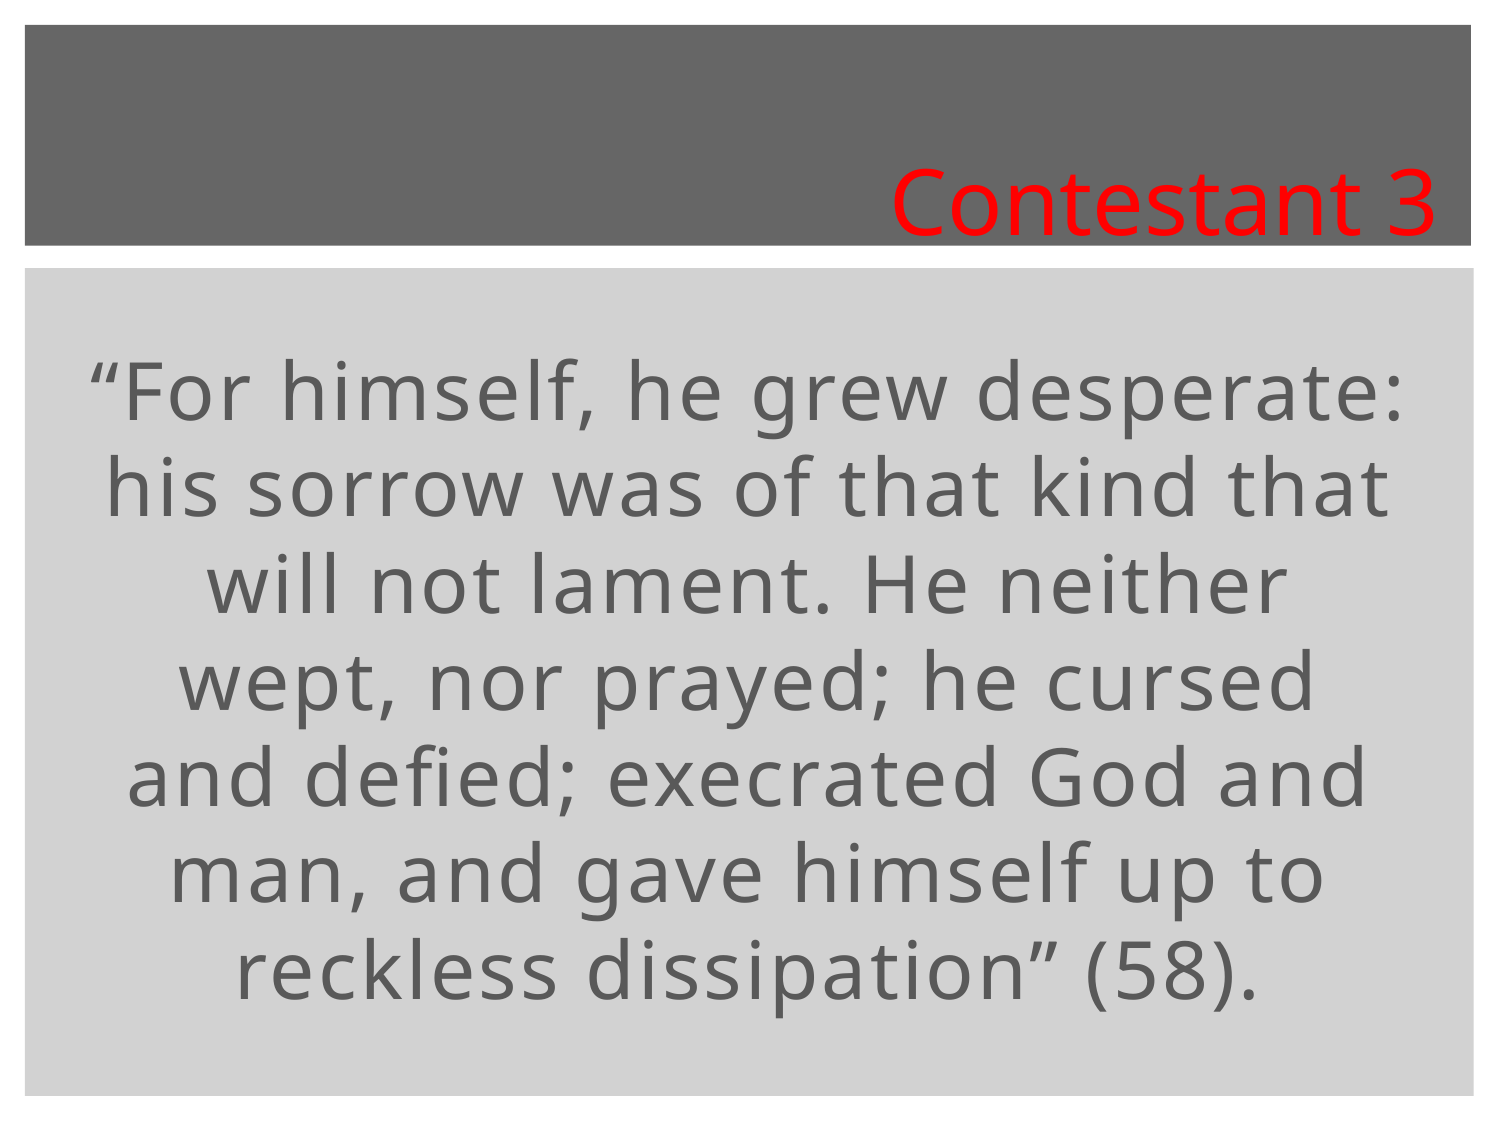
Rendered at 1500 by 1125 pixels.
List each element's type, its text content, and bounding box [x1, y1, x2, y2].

text_box Contestant 3 [875, 136, 1500, 261]
list “For himself, he grew desperate: his sorrow was of that kind that will not lament. He neither wept, nor prayed; he cursed and defied; execrated God and man, and gave himself up to reckless dissipation” (58). [75, 332, 1425, 1075]
